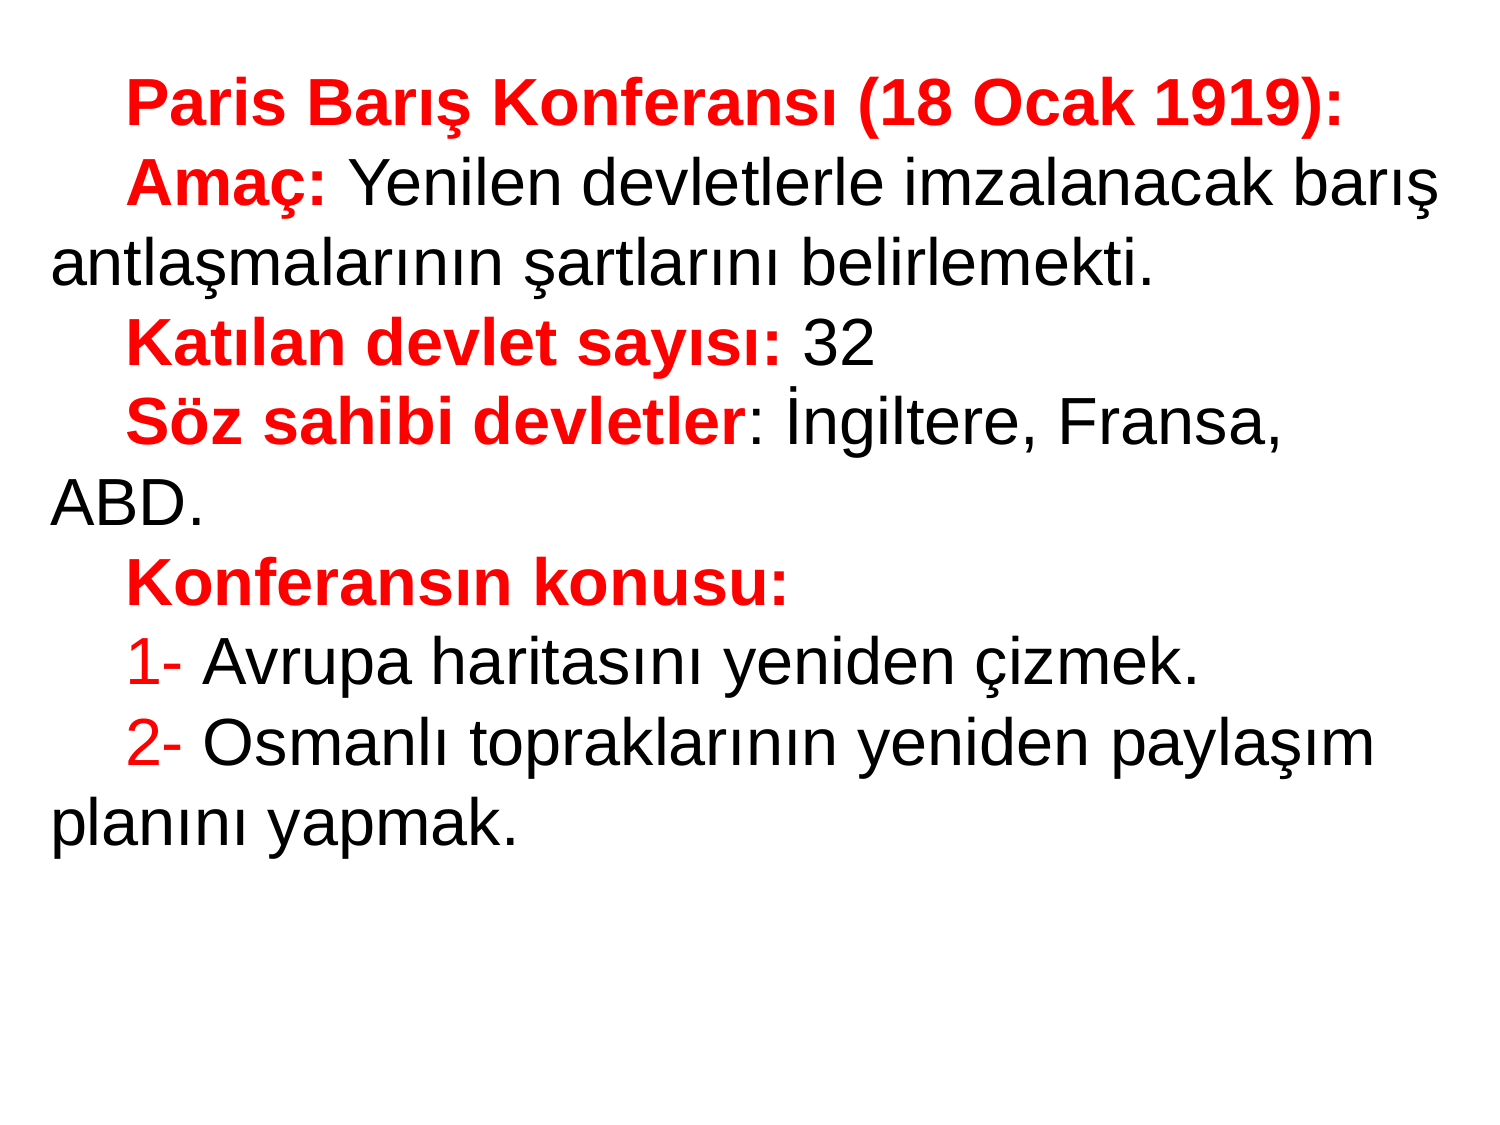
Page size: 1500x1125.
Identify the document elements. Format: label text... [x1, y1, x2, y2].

text_box Paris Barış Konferansı (18 Ocak 1919): Amaç: Yenilen devletlerle imzalanacak barış antlaşmalarının şartlarını belirlemekti. Katılan devlet sayısı: 32 Söz sahibi devletler: İngiltere, Fransa, ABD. Konferansın konusu: 1- Avrupa haritasını yeniden çizmek. 2- Osmanlı topraklarının yeniden paylaşım planını yapmak. [35, 51, 1465, 866]
